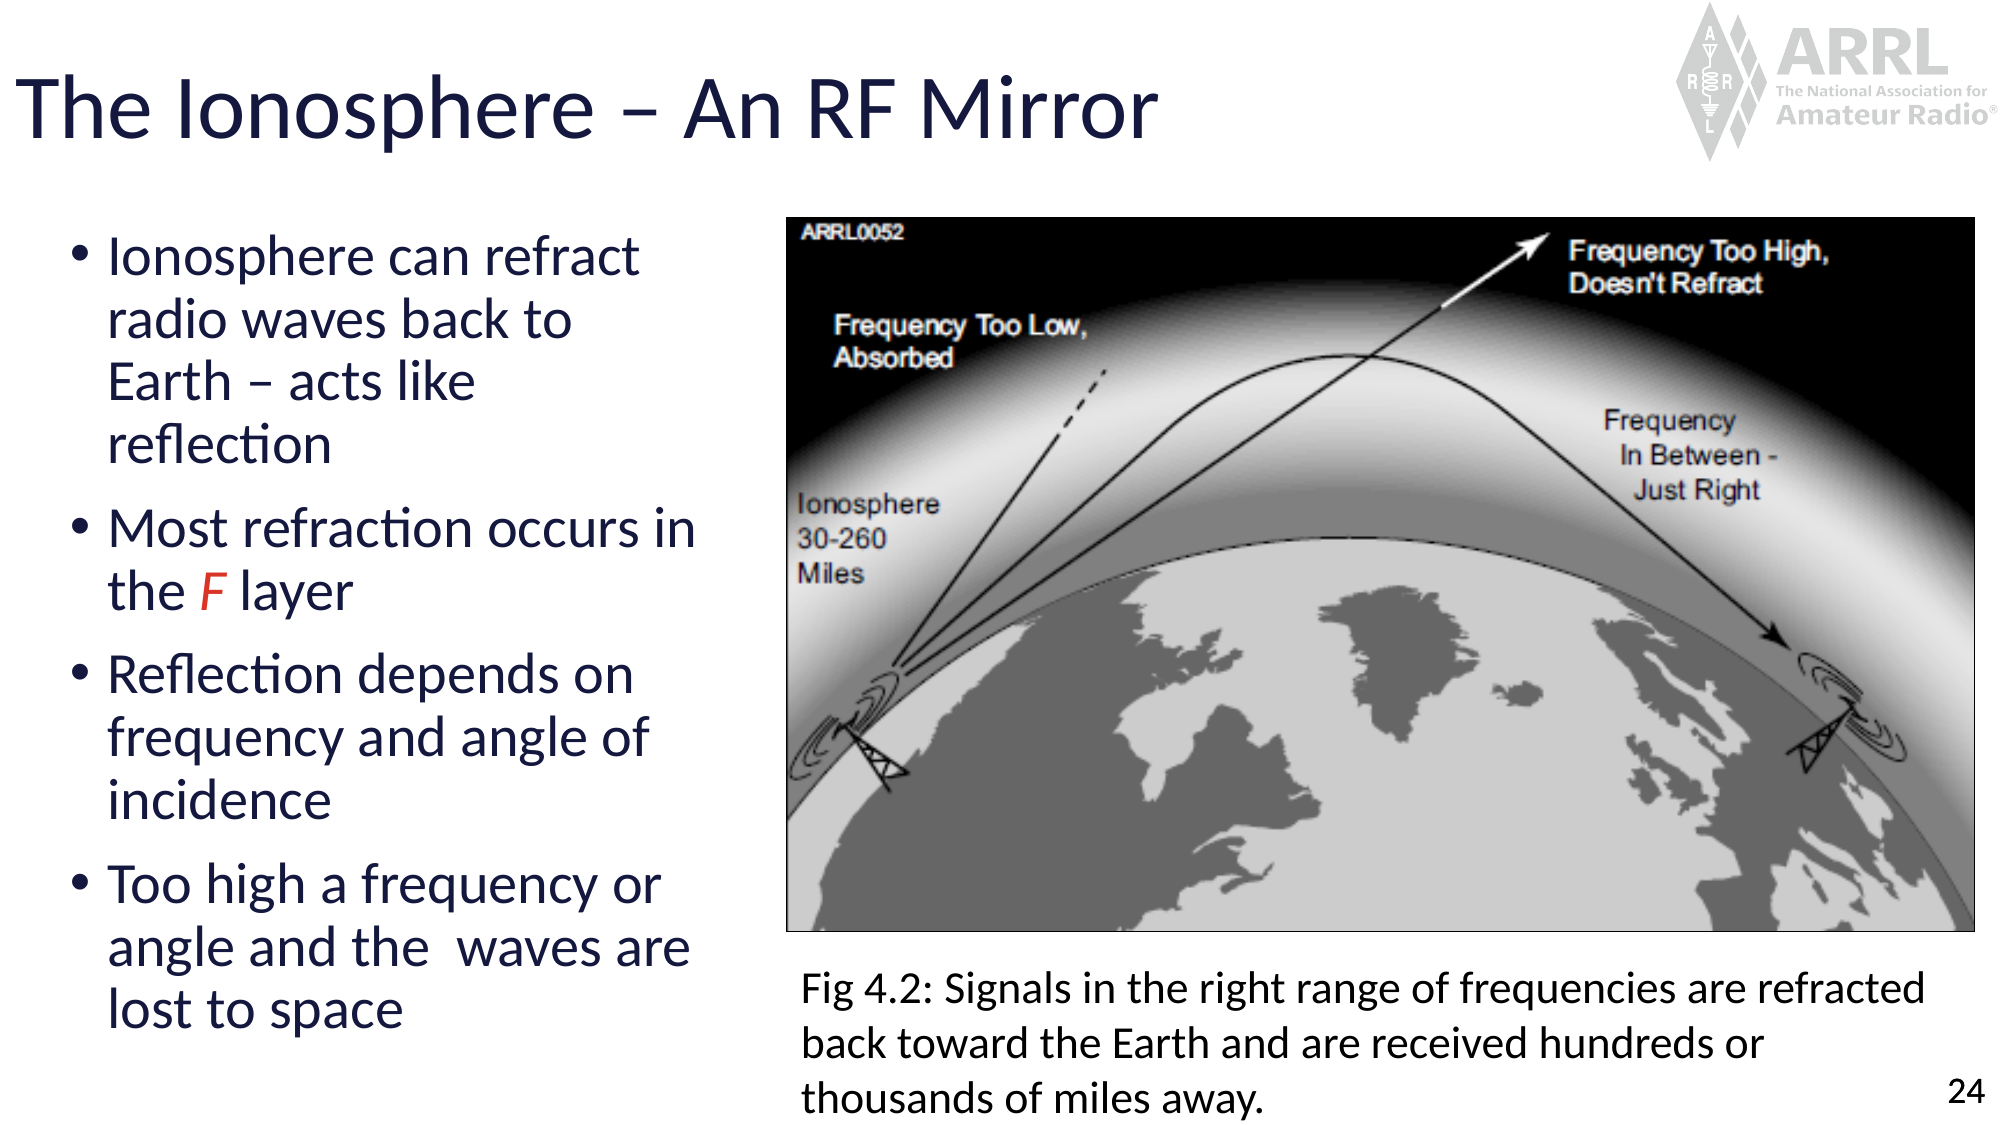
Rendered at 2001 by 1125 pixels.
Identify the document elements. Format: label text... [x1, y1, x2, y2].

text_box Fig 4.2: Signals in the right range of frequencies are refracted back toward the Earth and are received hundreds or thousands of miles away. [786, 950, 1975, 1125]
title The Ionosphere – An RF Mirror [0, 0, 1244, 218]
picture [1674, 0, 2000, 164]
picture [785, 217, 1975, 932]
list Ionosphere can refract radio waves back to Earth – acts like reflection Most refraction occurs in the F layer Reflection depends on frequency and angle of incidence Too high a frequency or angle and the waves are lost to space [54, 217, 722, 1075]
